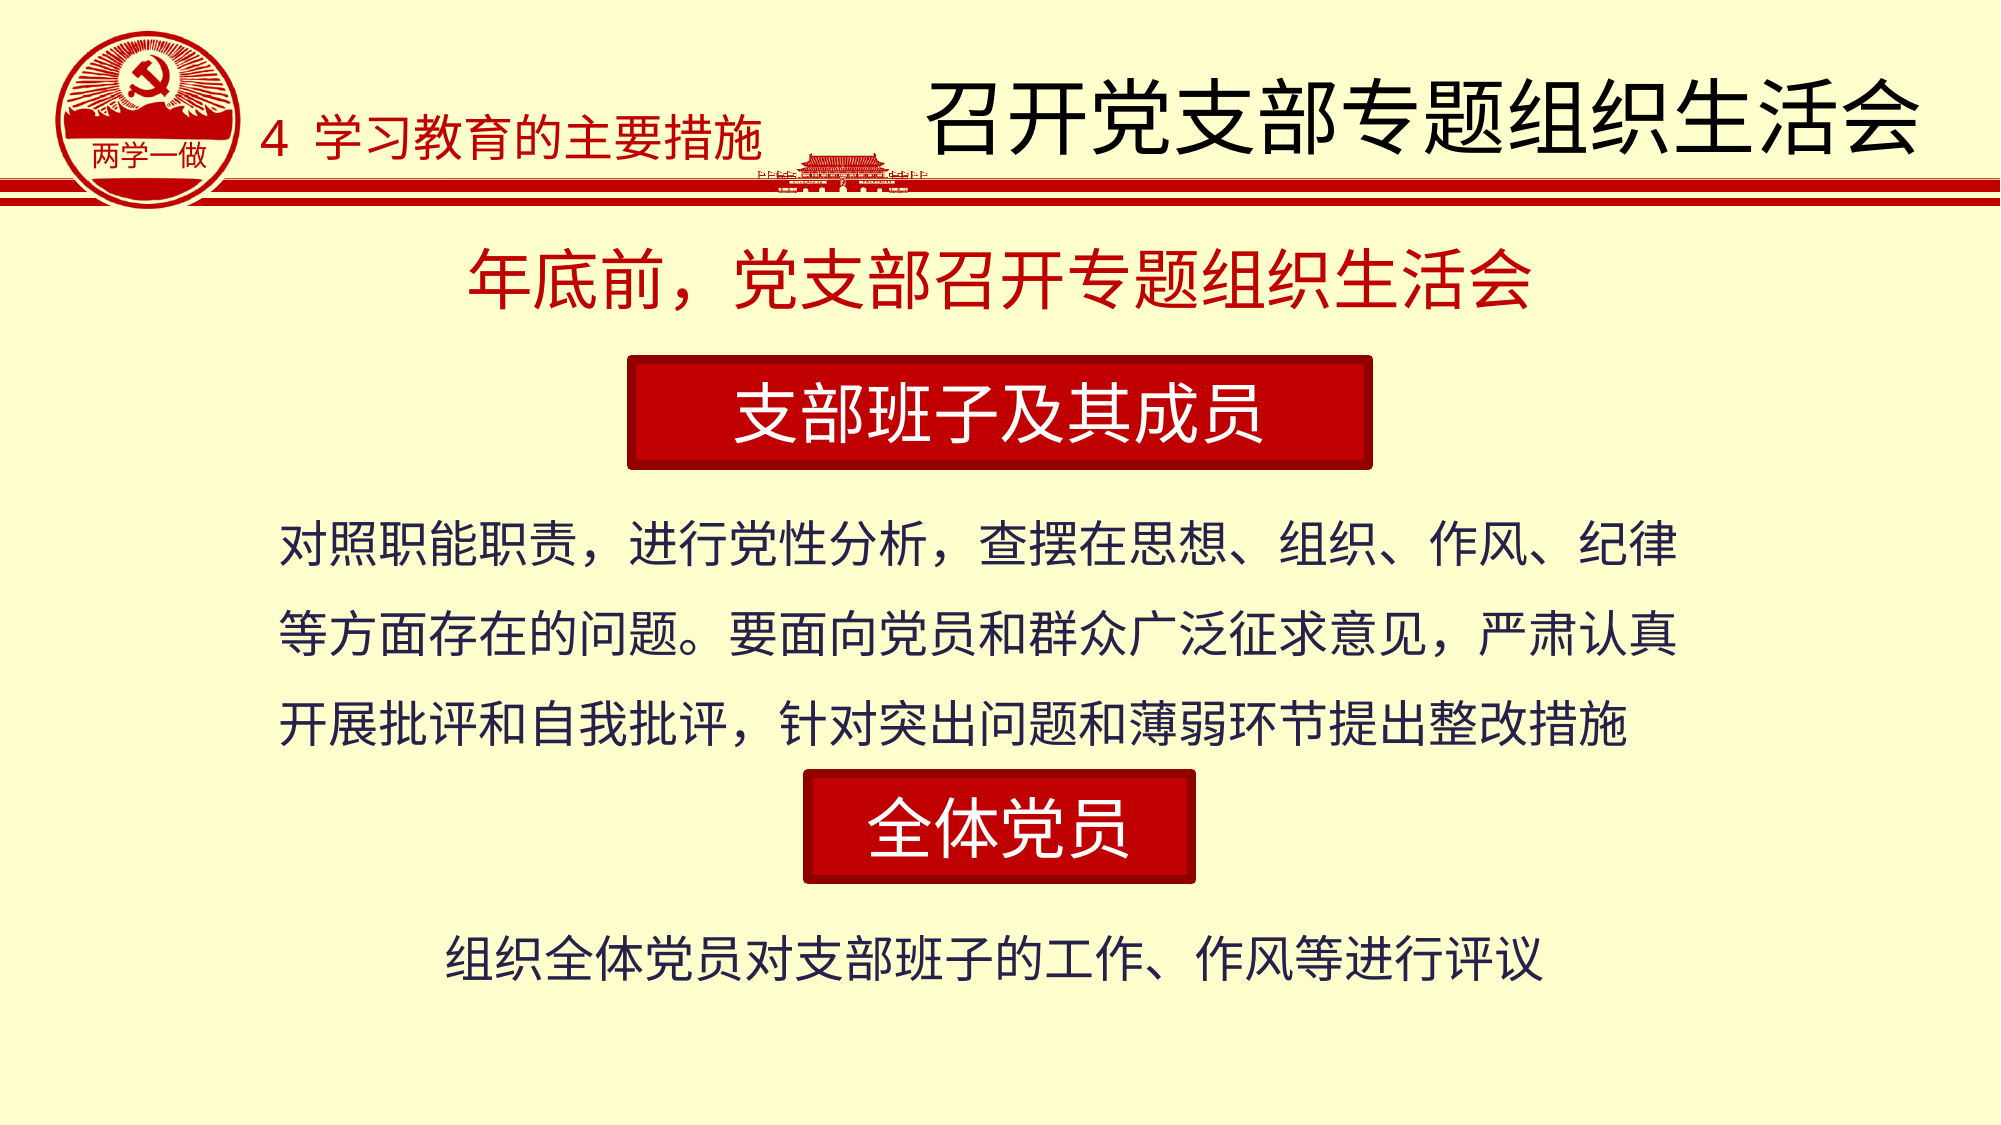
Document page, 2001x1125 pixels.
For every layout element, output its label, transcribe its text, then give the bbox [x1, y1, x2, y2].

text_box 全体党员 [808, 773, 1192, 880]
text_box 支部班子及其成员 [631, 359, 1369, 466]
text_box 组织全体党员对支部班子的工作、作风等进行评议 [429, 889, 1571, 995]
picture [0, 9, 2000, 228]
list 4 学习教育的主要措施 [255, 97, 798, 183]
title 召开党支部专题组织生活会 [919, 56, 1983, 188]
text_box 年底前，党支部召开专题组织生活会 [451, 230, 1549, 325]
text_box 对照职能职责，进行党性分析，查摆在思想、组织、作风、纪律等方面存在的问题。要面向党员和群众广泛征求意见，严肃认真开展批评和自我批评，针对突出问题和薄弱环节提出整改措施 [263, 475, 1737, 761]
